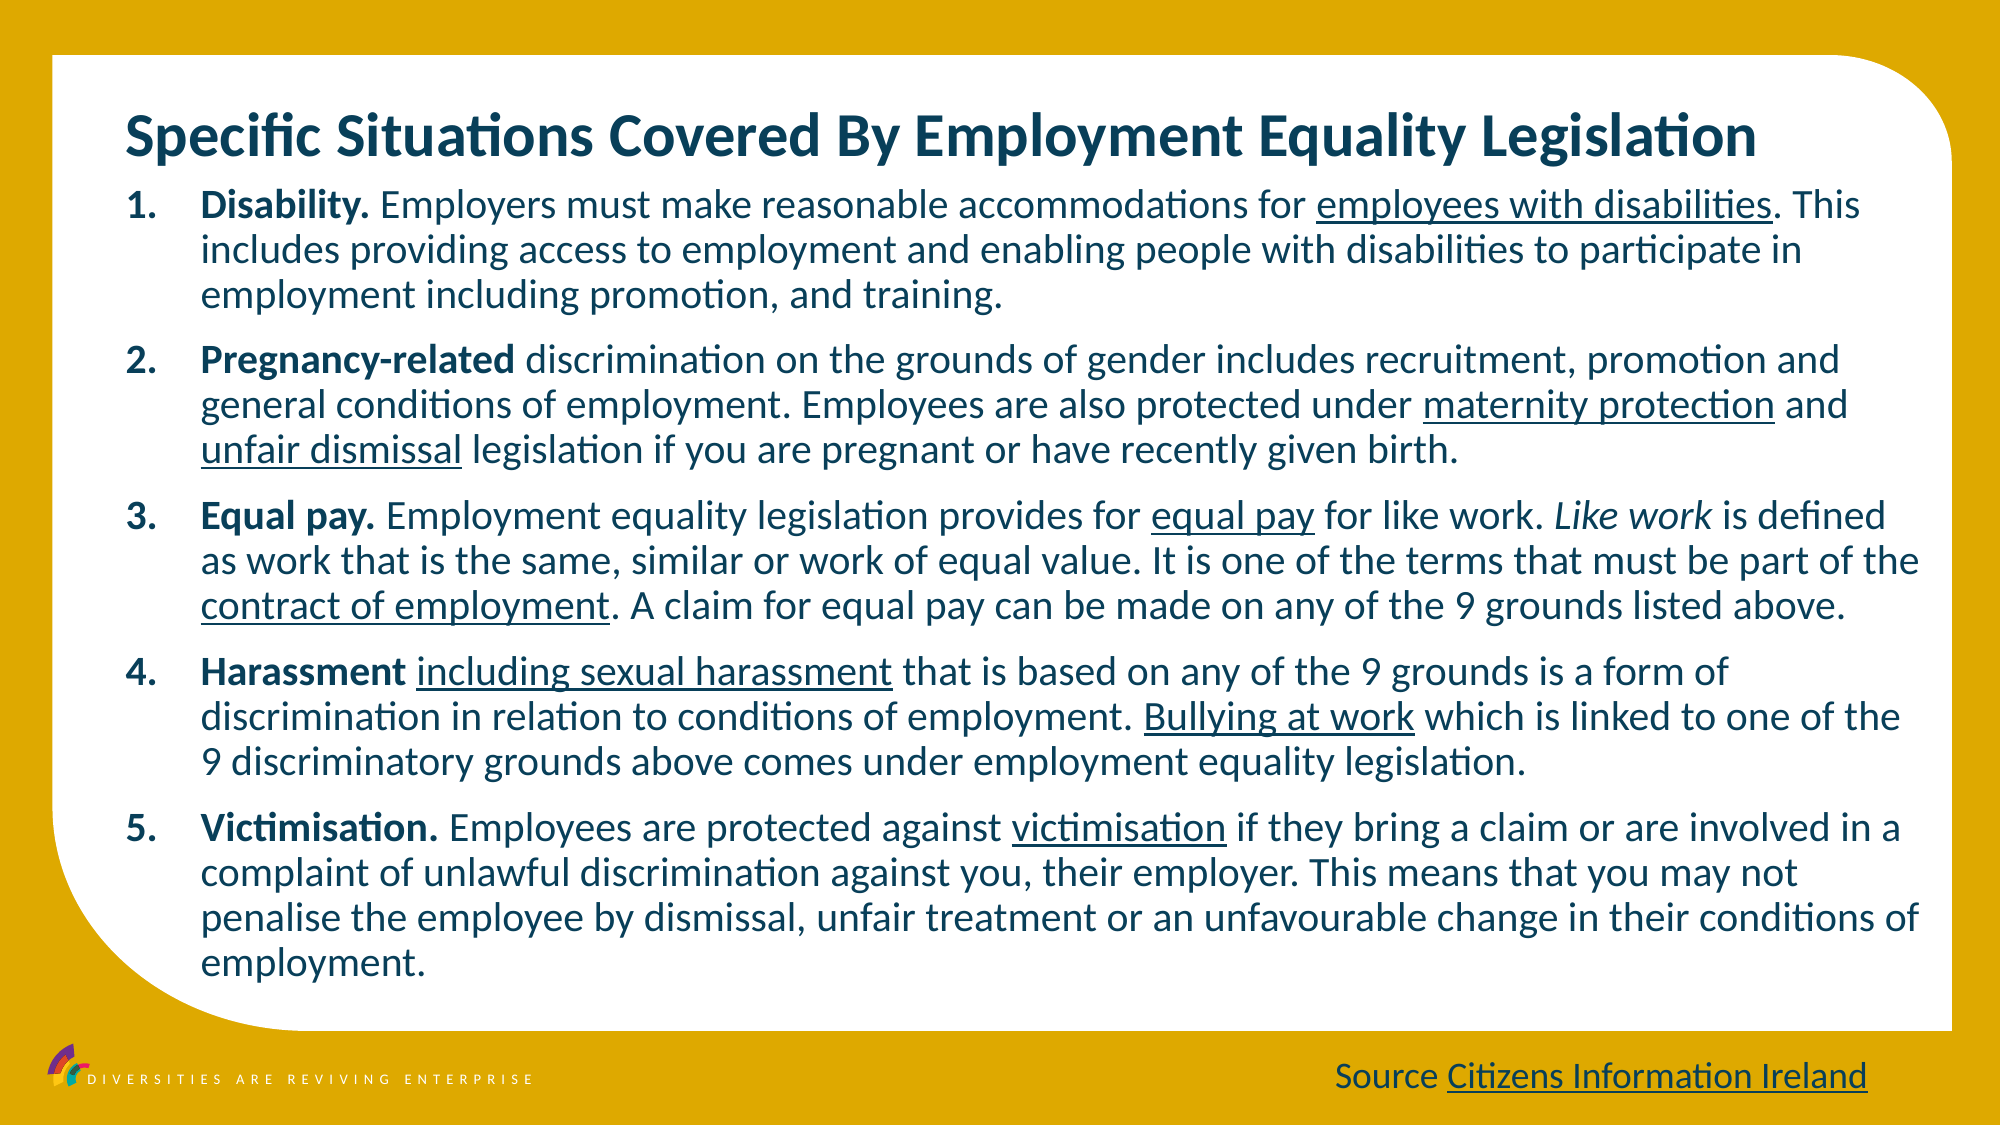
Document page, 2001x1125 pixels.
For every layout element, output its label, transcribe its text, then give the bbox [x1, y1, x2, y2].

text_box Specific Situations Covered By Employment Equality Legislation [110, 70, 1854, 203]
text_box Source Citizens Information Ireland [1320, 1043, 2000, 1103]
list Disability. Employers must make reasonable accommodations for employees with disabilities. This includes providing access to employment and enabling people with disabilities to participate in employment including promotion, and training. Pregnancy-related discrimination on the grounds of gender includes recruitment, promotion and general conditions of employment. Employees are also protected under maternity protection and unfair dismissal legislation if you are pregnant or have recently given birth. Equal pay. Employment equality legislation provides for equal pay for like work. Like work is defined as work that is the same, similar or work of equal value. It is one of the terms that must be part of the contract of employment. A claim for equal pay can be made on any of the 9 grounds listed above. Harassment including sexual harassment that is based on any of the 9 grounds is a form of discrimination in relation to conditions of employment. Bullying at work which is linked to one of the 9 discriminatory grounds above comes under employment equality legislation. Victimisation. Employees are protected against victimisation if they bring a claim or are involved in a complaint of unlawful discrimination against you, their employer. This means that you may not penalise the employee by dismissal, unfair treatment or an unfavourable change in their conditions of employment. [110, 174, 1947, 807]
